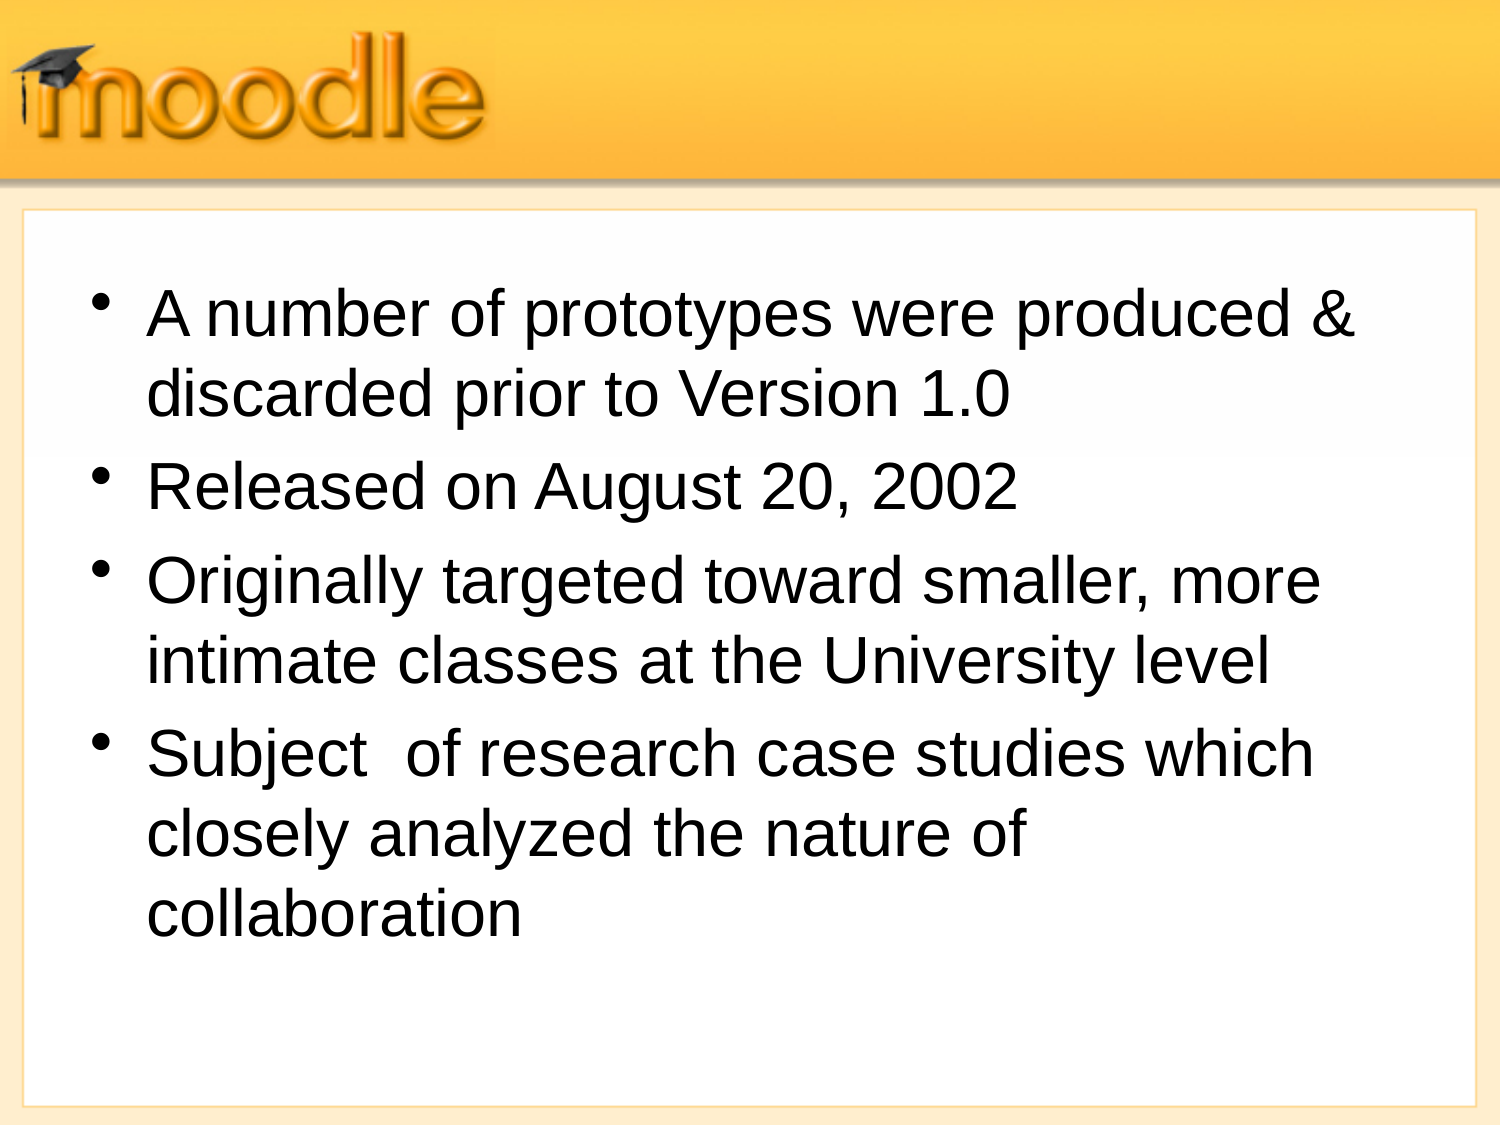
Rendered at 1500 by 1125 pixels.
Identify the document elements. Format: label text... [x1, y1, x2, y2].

picture [0, 0, 1500, 1125]
list A number of prototypes were produced & discarded prior to Version 1.0 Released on August 20, 2002 Originally targeted toward smaller, more intimate classes at the University level Subject of research case studies which closely analyzed the nature of collaboration [75, 262, 1425, 1005]
